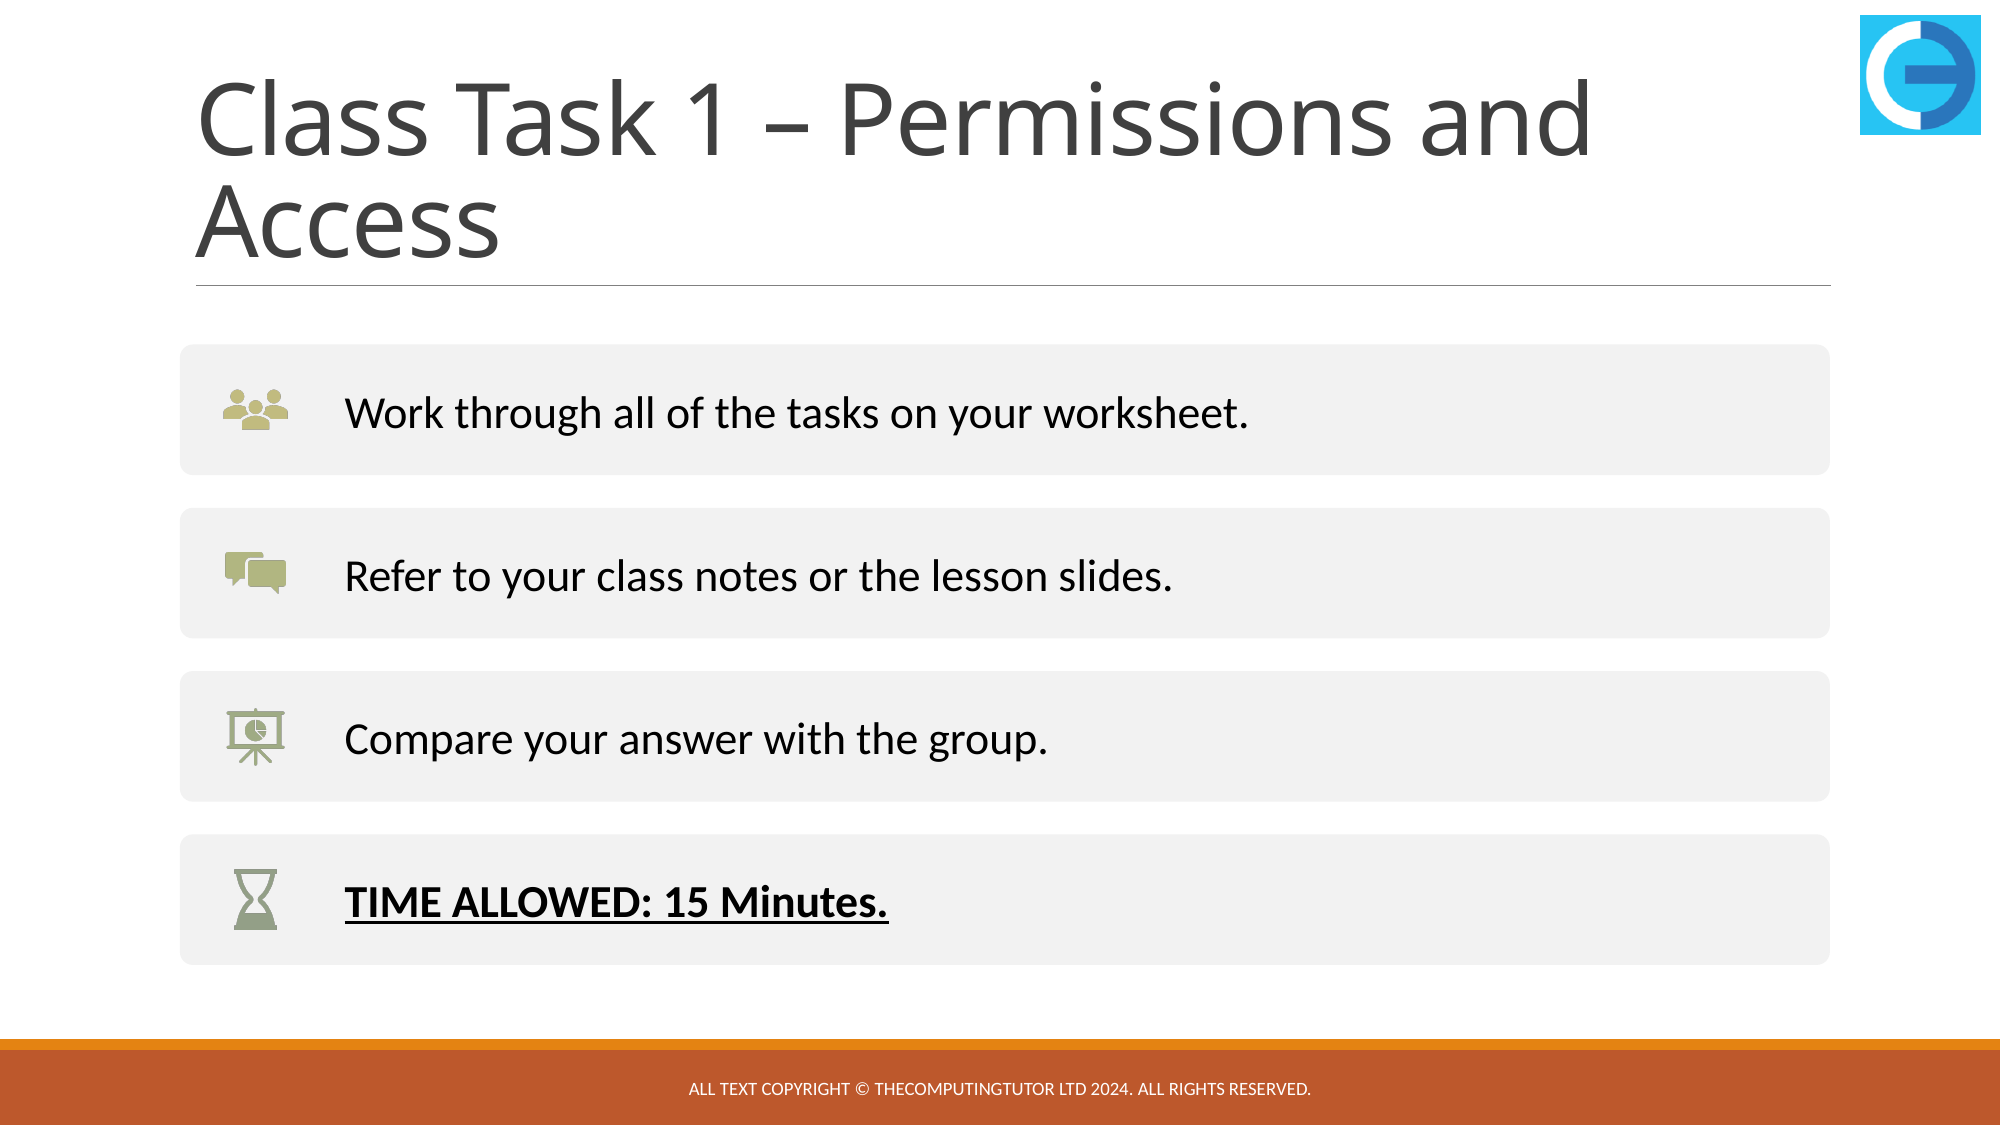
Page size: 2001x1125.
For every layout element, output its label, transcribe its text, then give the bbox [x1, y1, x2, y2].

picture [1860, 15, 1981, 135]
title Class Task 1 – Permissions and Access [180, 47, 1830, 285]
footer All text copyright © TheComputingTutor Ltd 2024. All rights Reserved. [604, 1059, 1396, 1120]
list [179, 343, 1831, 966]
